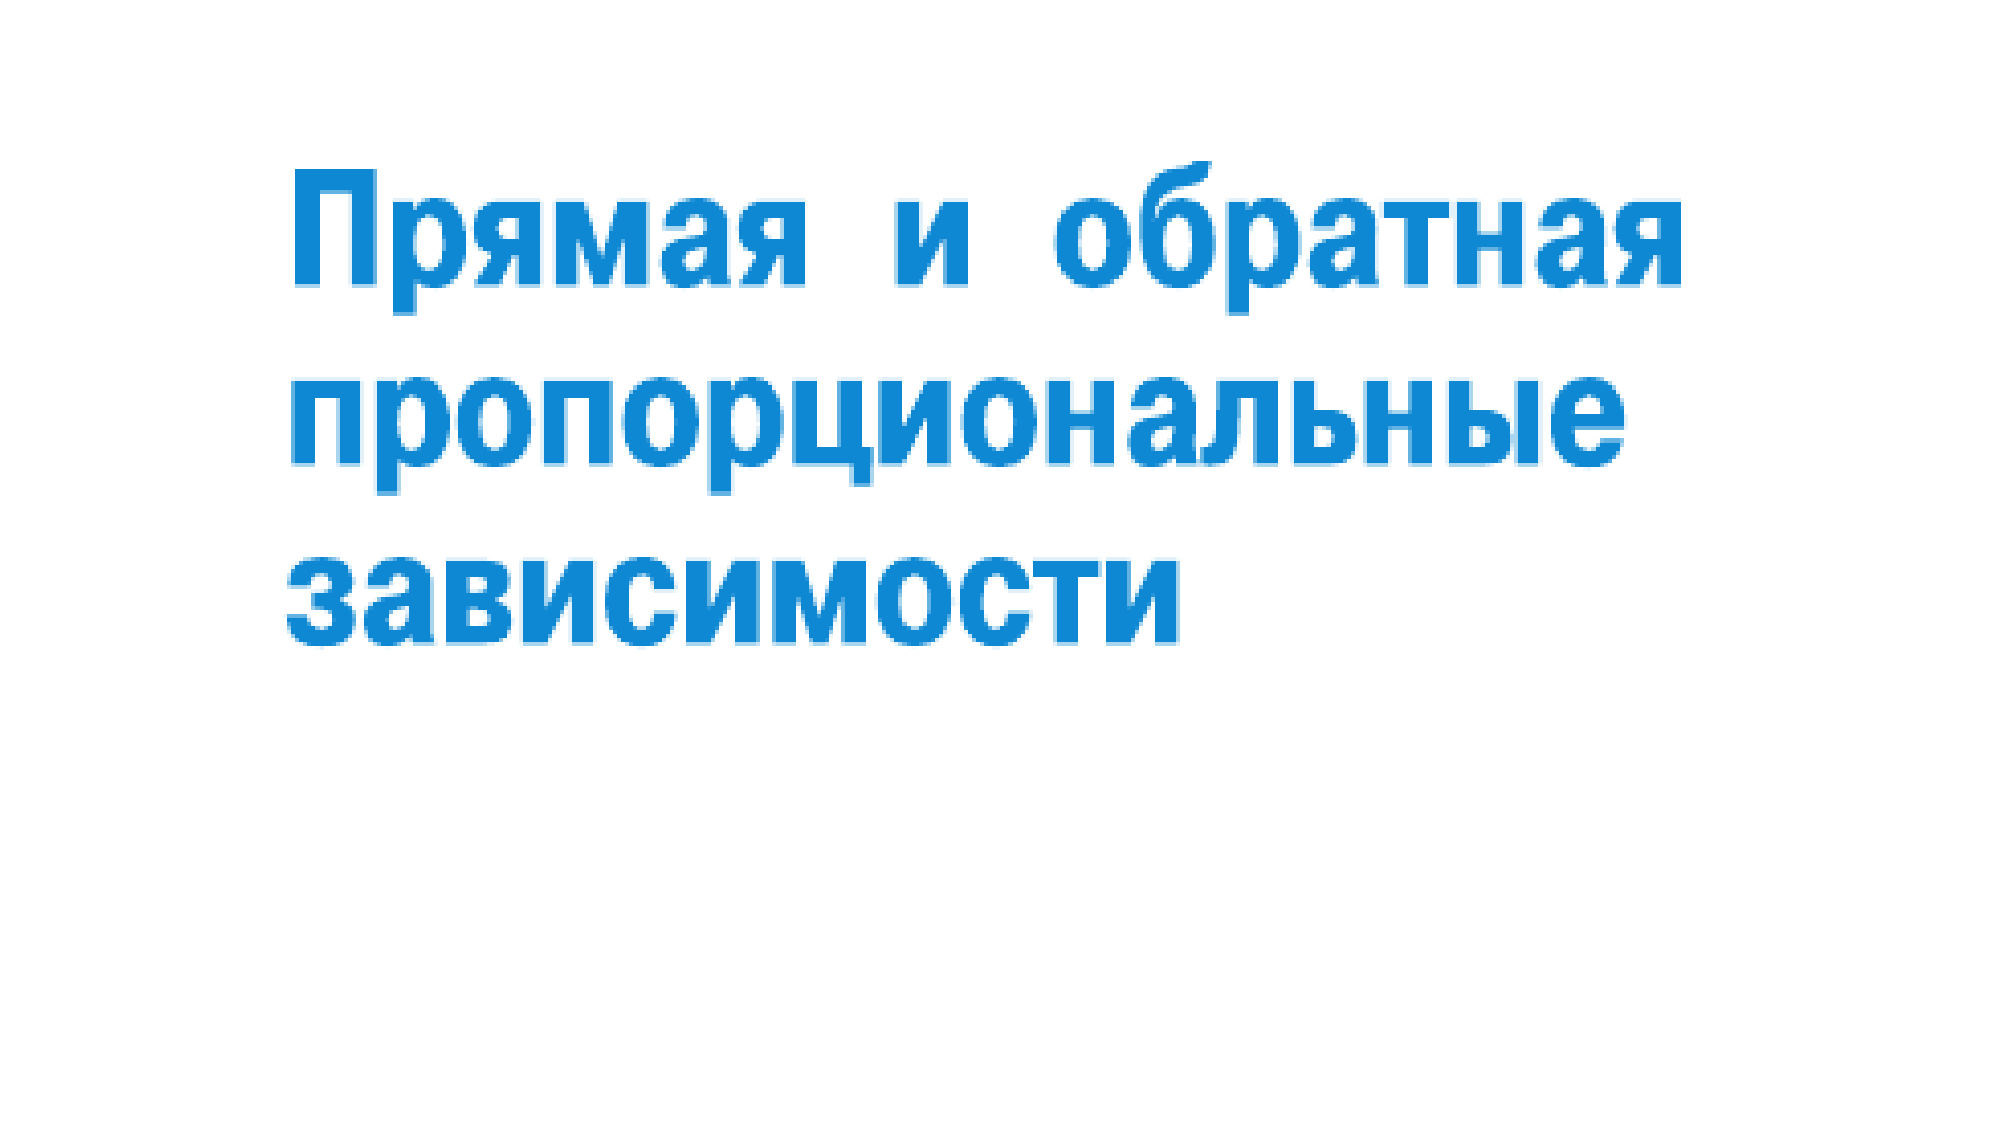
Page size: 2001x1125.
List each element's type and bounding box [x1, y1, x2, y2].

picture [265, 102, 1715, 710]
